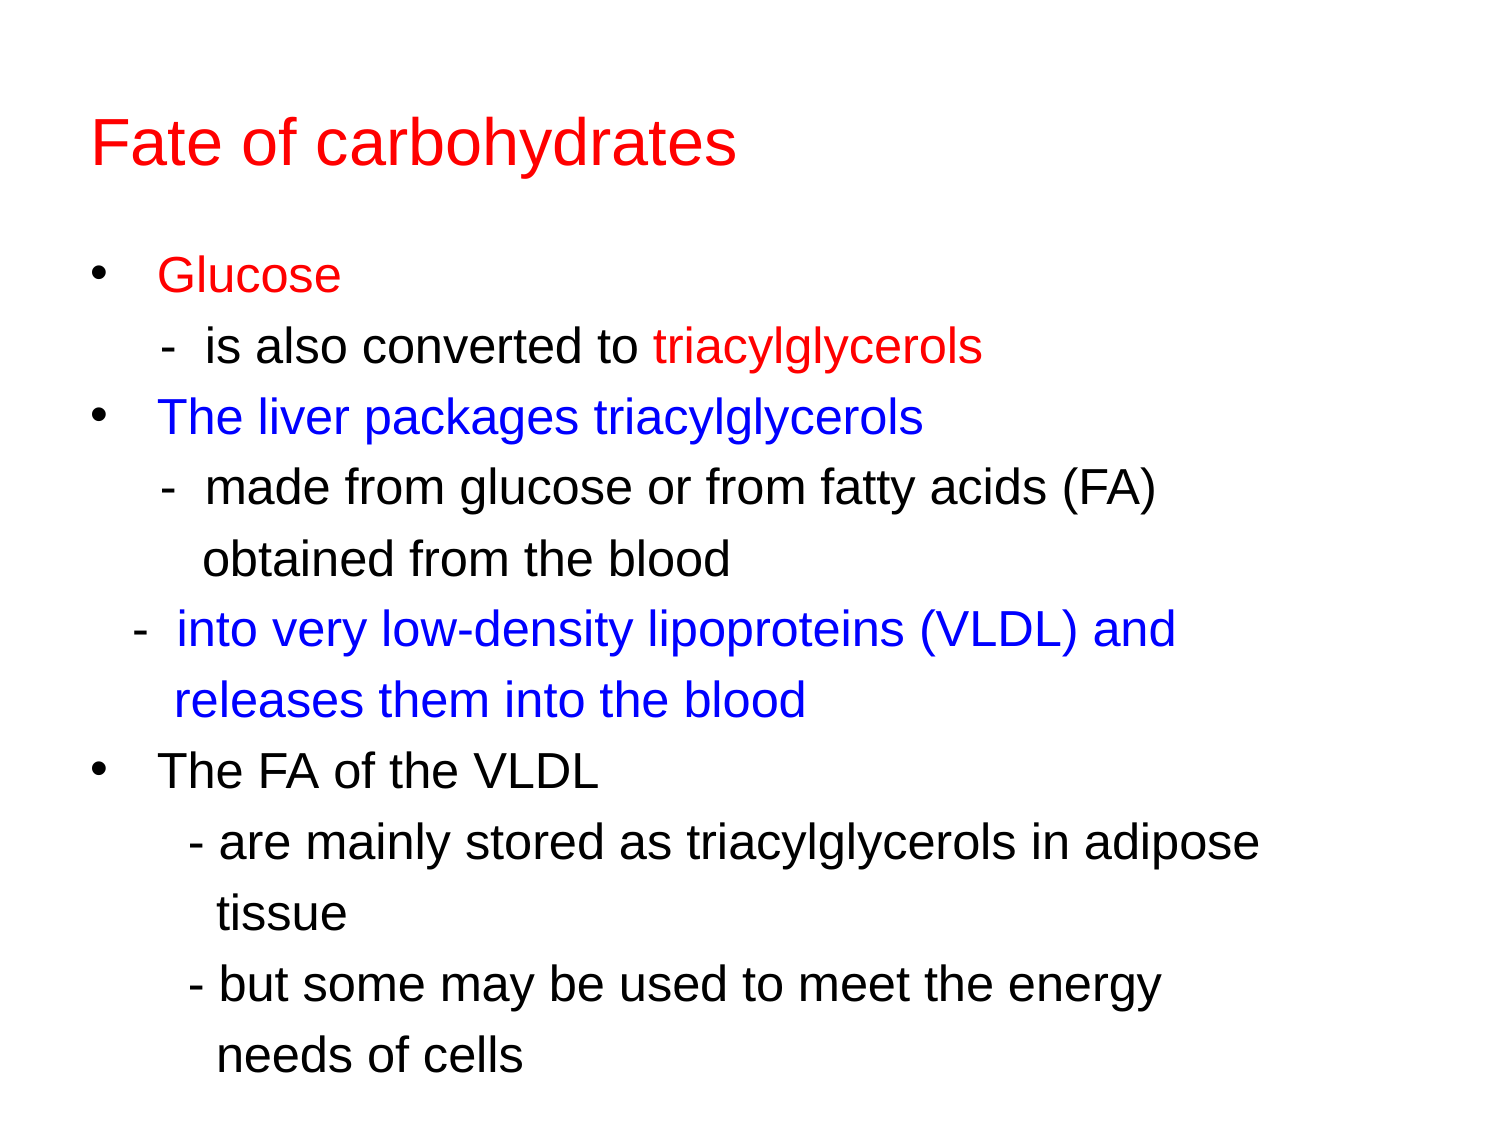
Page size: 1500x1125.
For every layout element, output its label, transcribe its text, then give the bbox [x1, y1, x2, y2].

list Glucose - is also converted to triacylglycerols The liver packages triacylglycerols - made from glucose or from fatty acids (FA) obtained from the blood - into very low-density lipoproteins (VLDL) and releases them into the blood The FA of the VLDL - are mainly stored as triacylglycerols in adipose tissue - but some may be used to meet the energy needs of cells [75, 234, 1425, 1090]
title Fate of carbohydrates [75, 45, 1425, 233]
